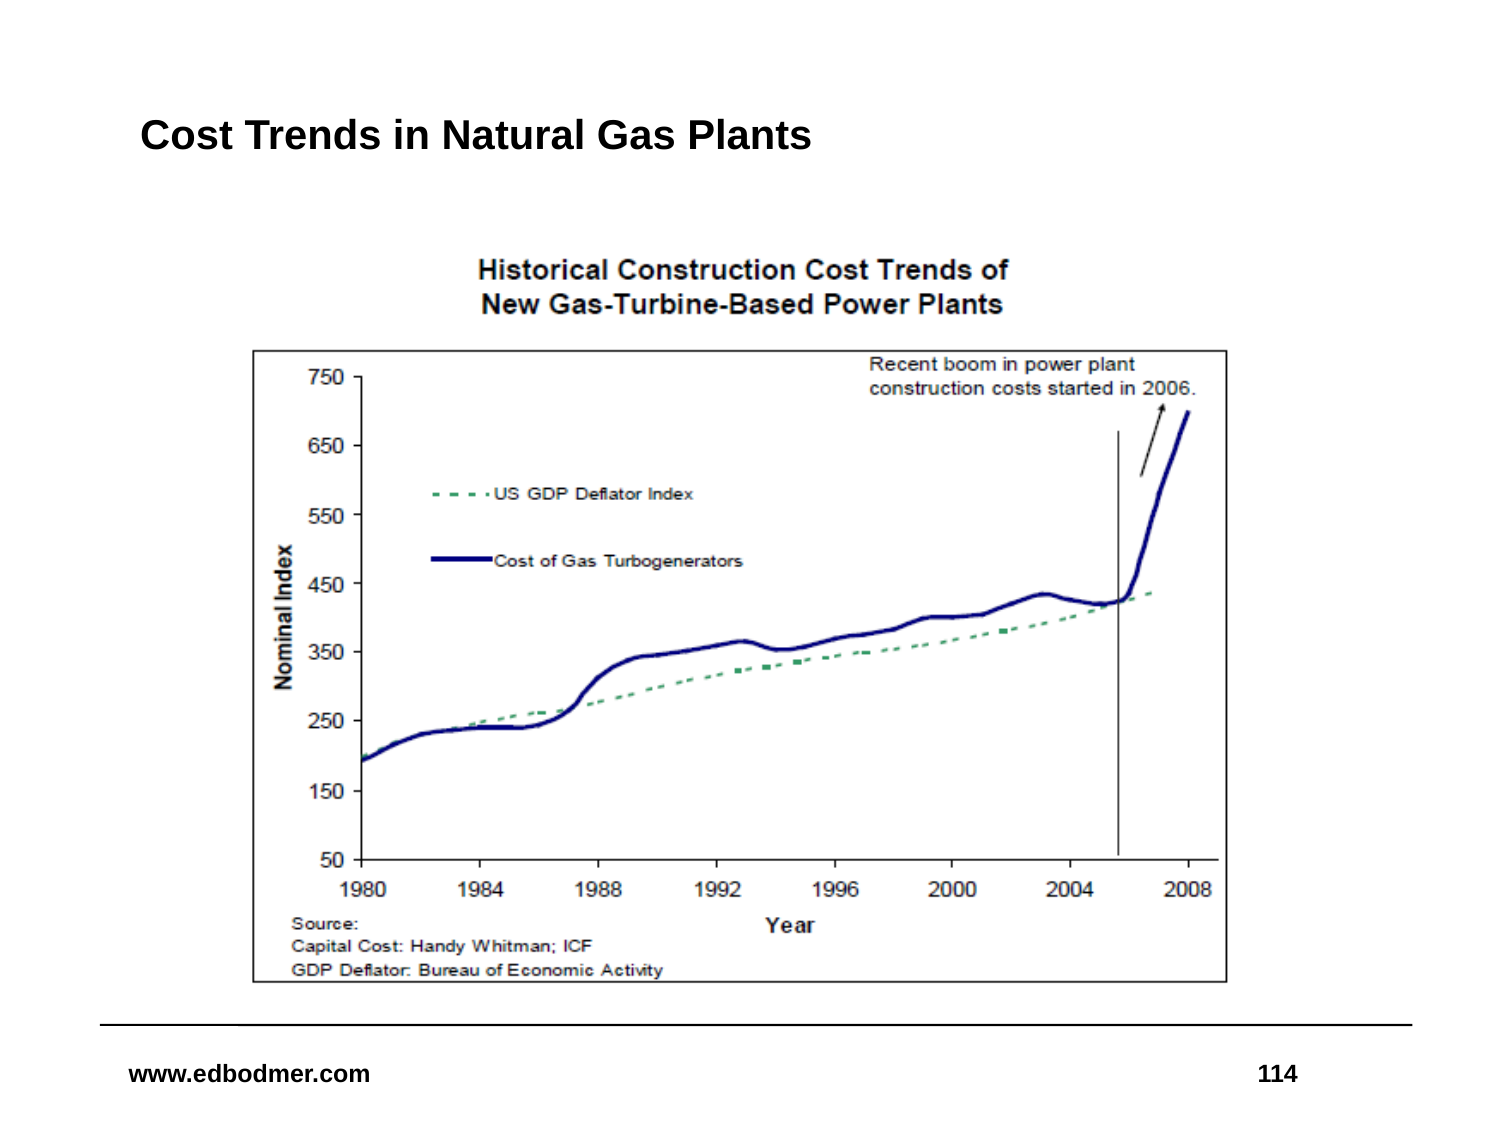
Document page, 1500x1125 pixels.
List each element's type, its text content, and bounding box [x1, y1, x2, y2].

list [215, 249, 1285, 1001]
title Cost Trends in Natural Gas Plants [125, 99, 1288, 225]
